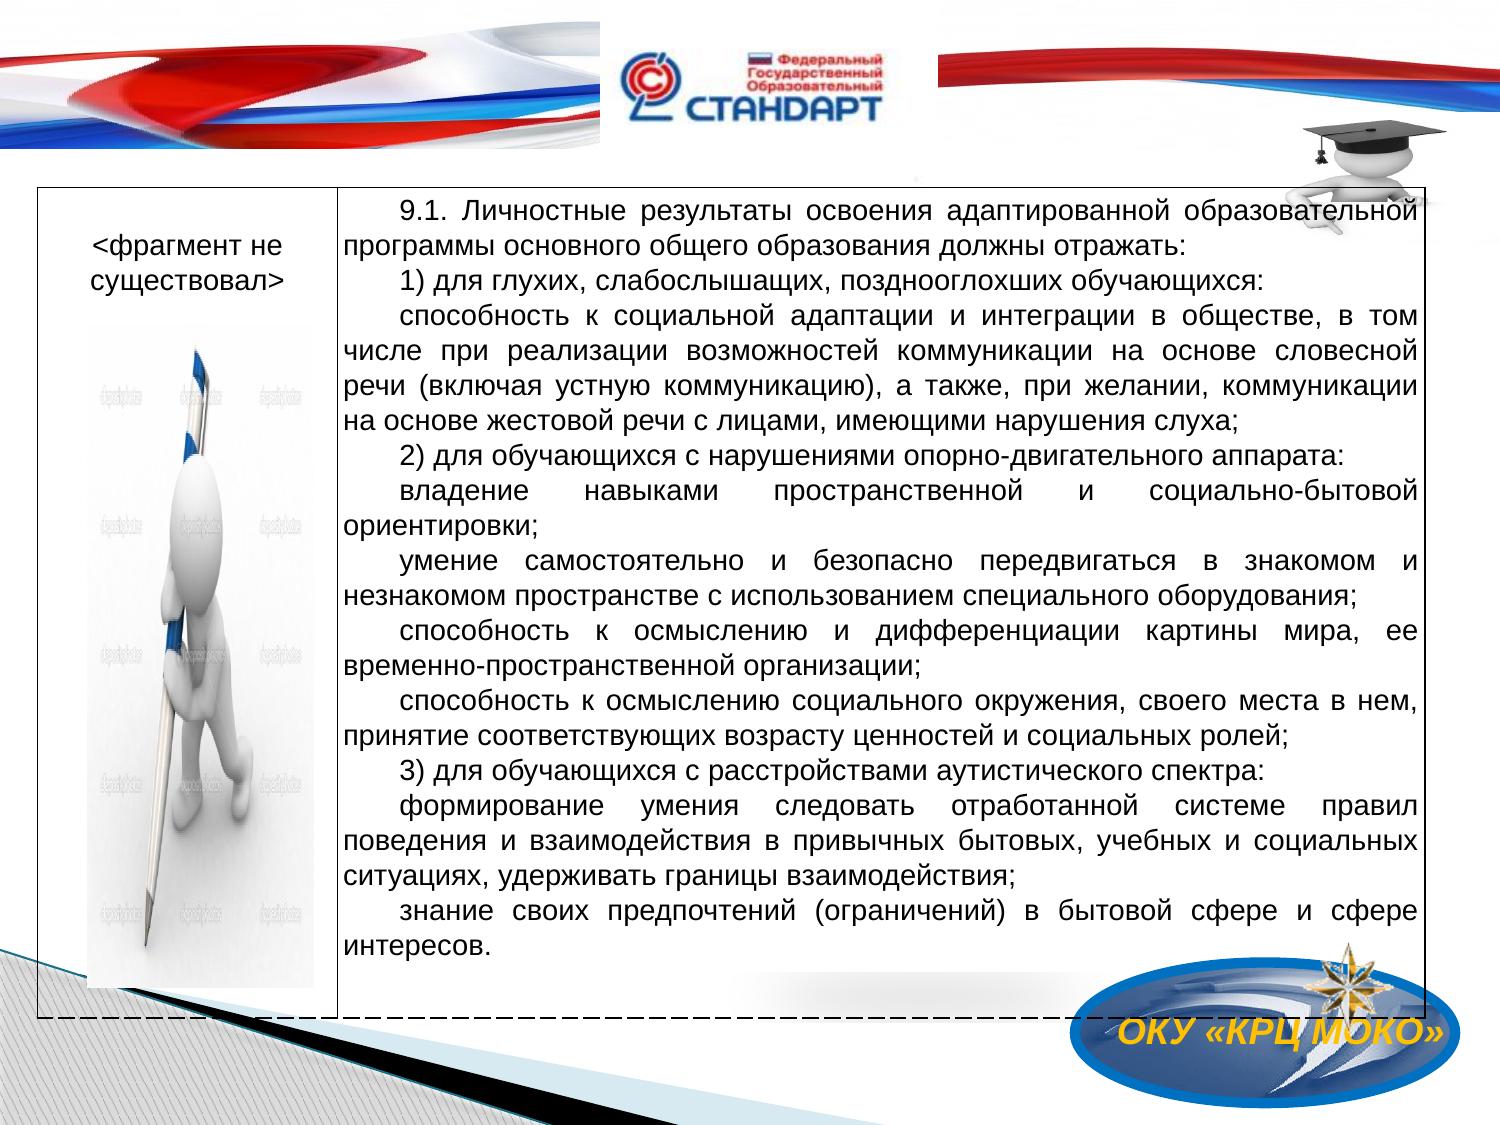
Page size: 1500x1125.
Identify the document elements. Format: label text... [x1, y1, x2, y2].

picture [87, 324, 315, 988]
picture [0, 0, 1500, 244]
table_header 9.1. Личностные результаты освоения адаптированной образовательной программы основного общего образования должны отражать: 1) для глухих, слабослышащих, позднооглохших обучающихся: способность к социальной адаптации и интеграции в обществе, в том числе при реализации возможностей коммуникации на основе словесной речи (включая устную коммуникацию), а также, при желании, коммуникации на основе жестовой речи с лицами, имеющими нарушения слуха; 2) для обучающихся с нарушениями опорно-двигательного аппарата: владение навыками пространственной и социально-бытовой ориентировки; умение самостоятельно и безопасно передвигаться в знакомом и незнакомом пространстве с использованием специального оборудования; способность к осмыслению и дифференциации картины мира, ее временно-пространственной организации; способность к осмыслению социального окружения, своего места в нем, принятие соответствующих возрасту ценностей и социальных ролей; 3) для обучающихся с расстройствами аутистического спектра: формирование умения следовать отработанной системе правил поведения и взаимодействия в привычных бытовых, учебных и социальных ситуациях, удерживать границы взаимодействия; знание своих предпочтений (ограничений) в бытовой сфере и сфере интересов. [338, 188, 1424, 1018]
table_header <фрагмент не существовал> [38, 188, 337, 1018]
picture [1074, 937, 1456, 1104]
